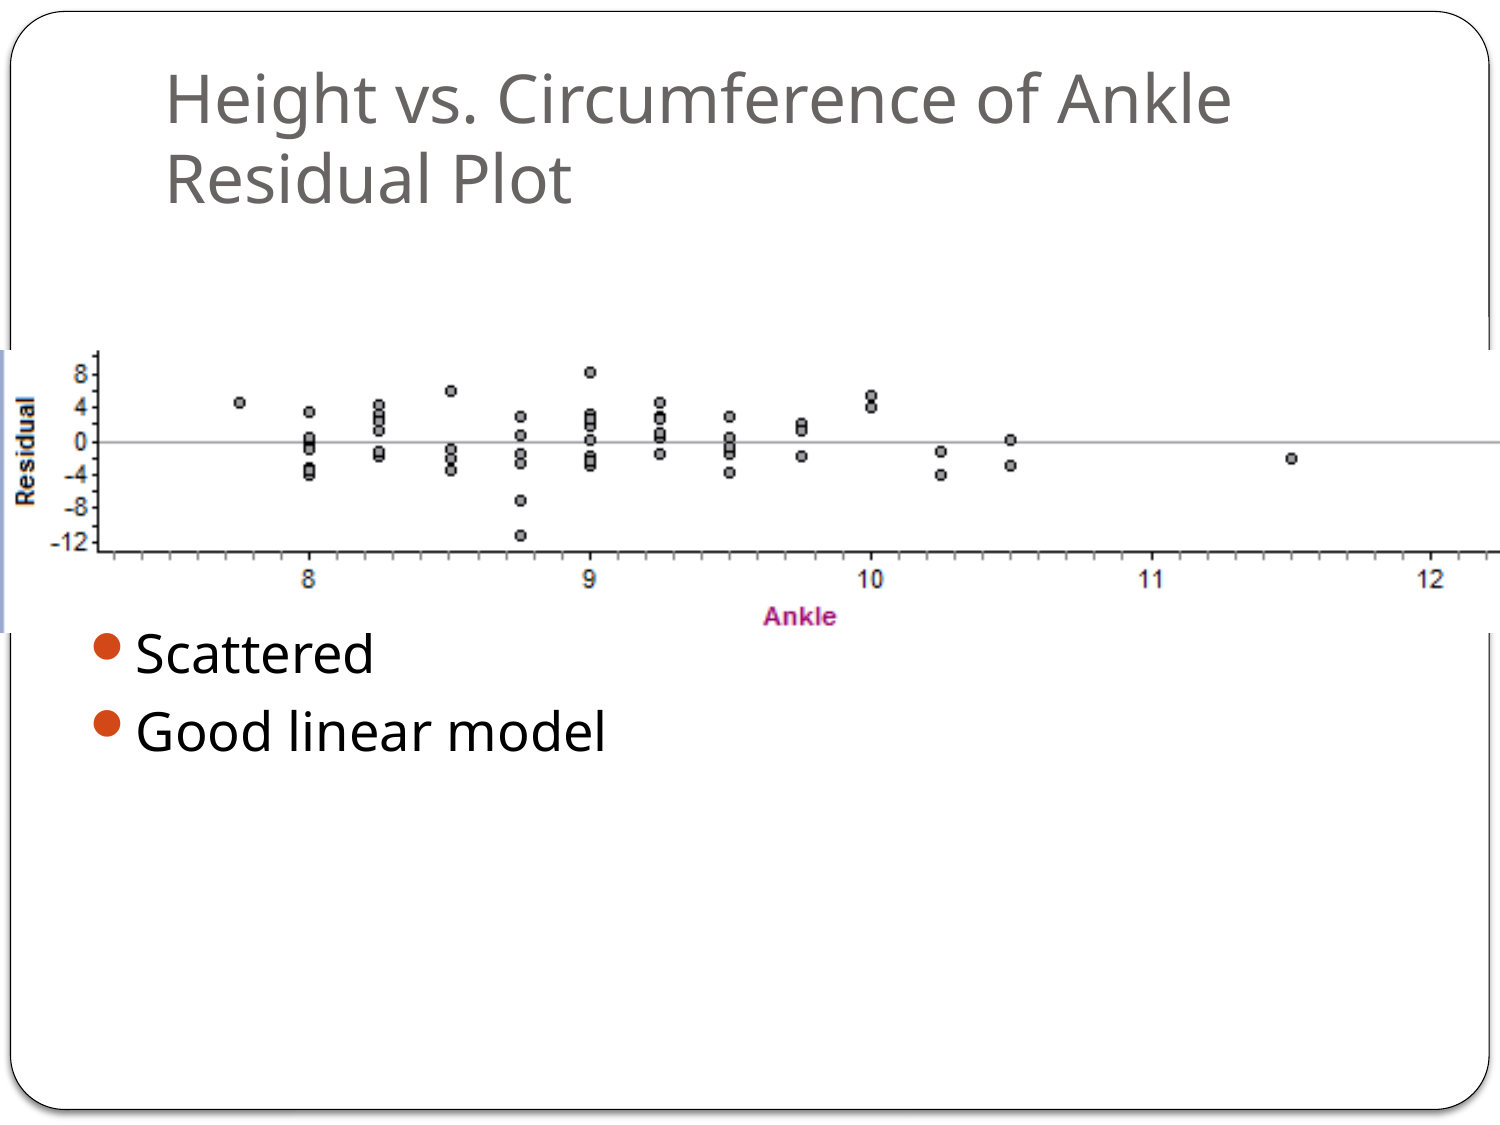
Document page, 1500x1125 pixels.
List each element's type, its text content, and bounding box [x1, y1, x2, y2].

list Scattered Good linear model [75, 641, 1425, 1005]
picture [0, 349, 1500, 633]
title Height vs. Circumference of Ankle Residual Plot [150, 45, 1425, 233]
